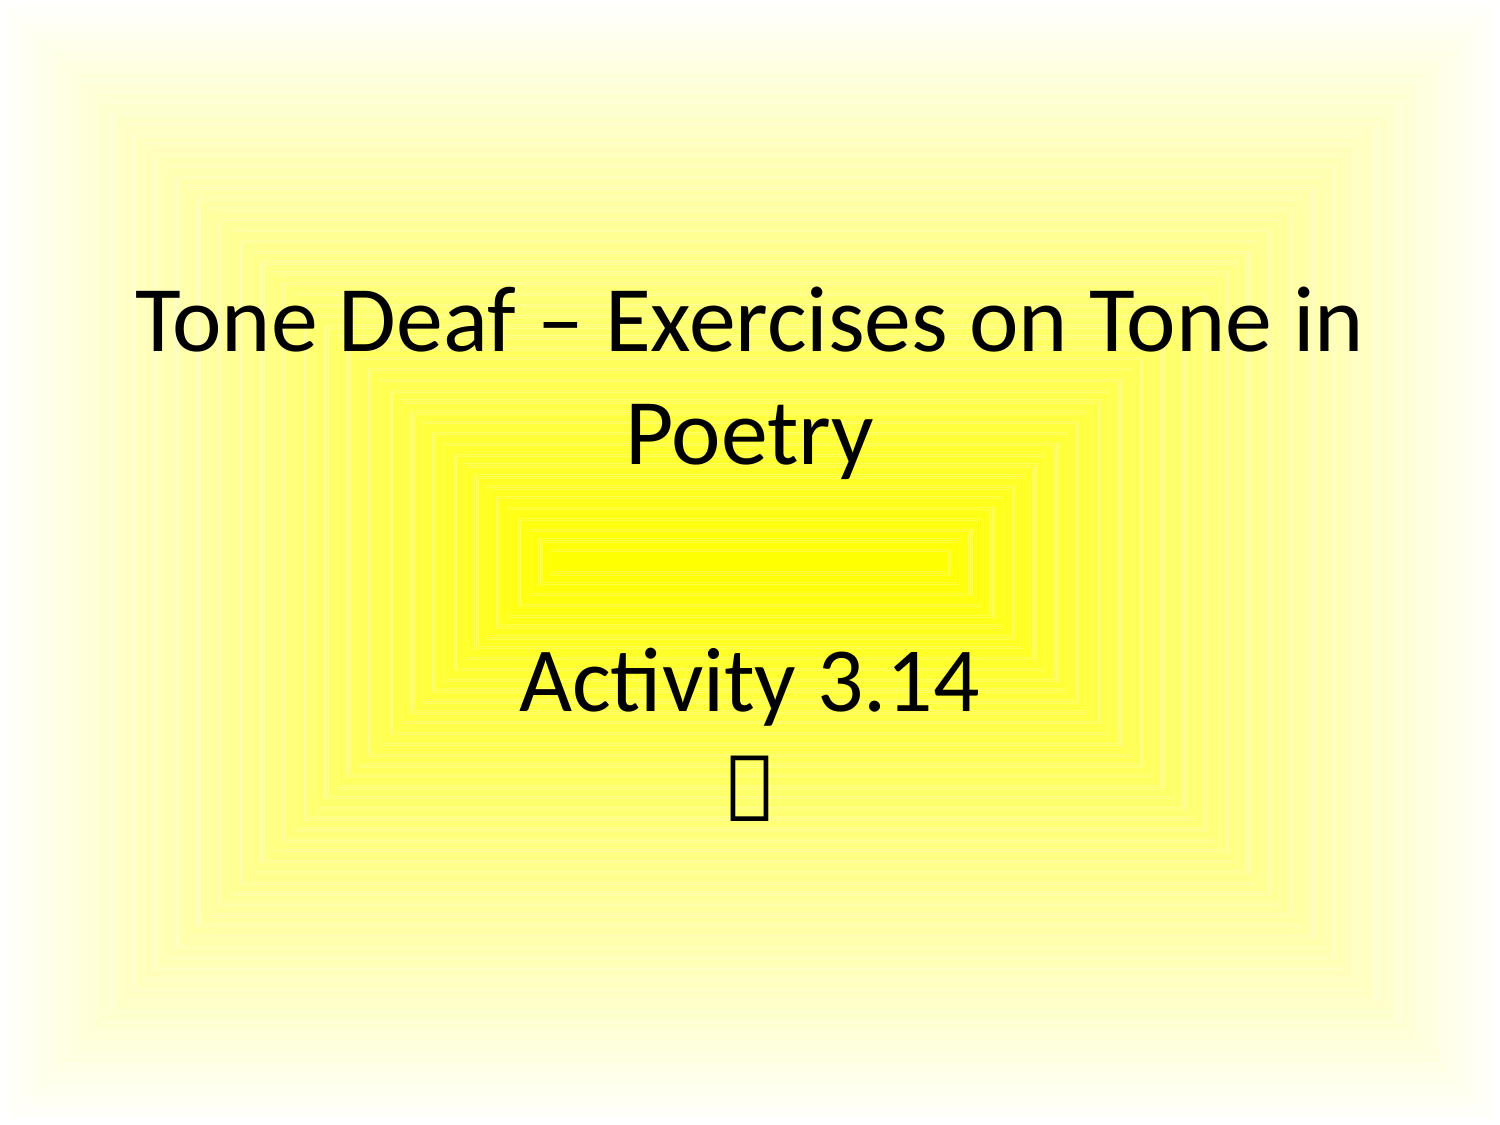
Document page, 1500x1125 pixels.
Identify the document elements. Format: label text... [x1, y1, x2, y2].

title Tone Deaf – Exercises on Tone in Poetry [112, 249, 1388, 492]
text_box Activity 3.14  [112, 608, 1388, 850]
